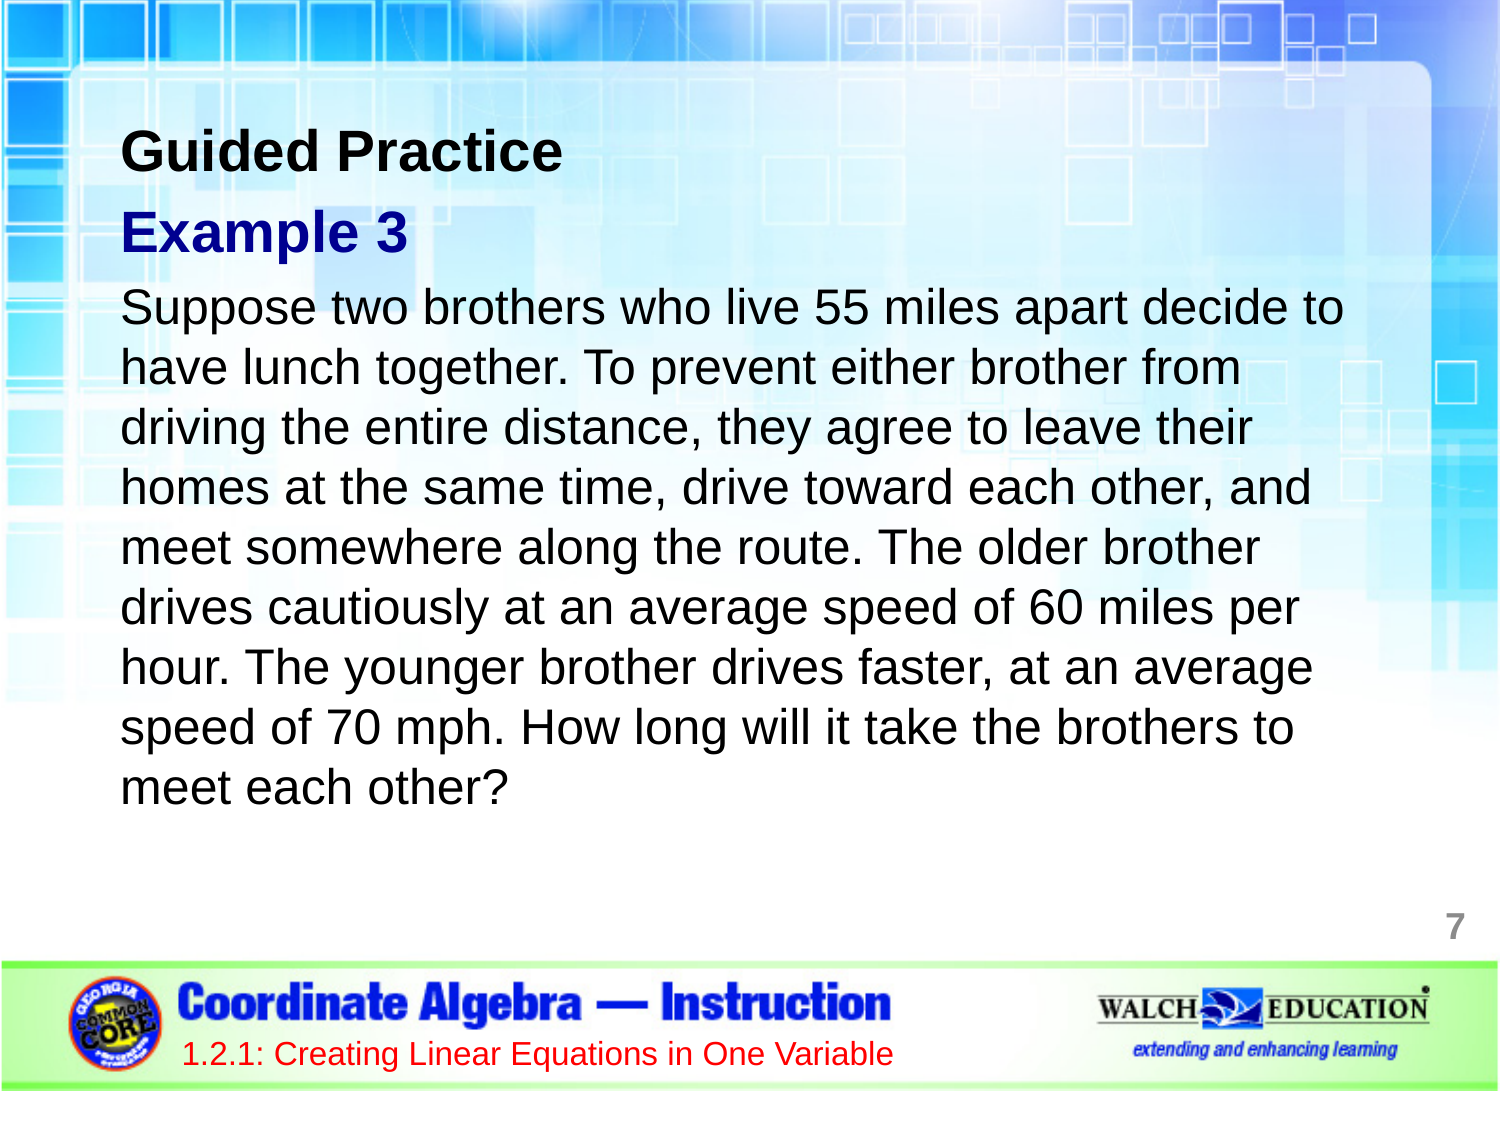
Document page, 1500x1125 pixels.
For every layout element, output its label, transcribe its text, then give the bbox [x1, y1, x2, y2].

subtitle Guided Practice Example 3 Suppose two brothers who live 55 miles apart decide to have lunch together. To prevent either brother from driving the entire distance, they agree to leave their homes at the same time, drive toward each other, and meet somewhere along the route. The older brother drives cautiously at an average speed of 60 miles per hour. The younger brother drives faster, at an average speed of 70 mph. How long will it take the brothers to meet each other? [105, 105, 1394, 925]
list 1.2.1: Creating Linear Equations in One Variable [166, 1024, 1074, 1069]
picture [1, 0, 1500, 1091]
slide_number 7 [1361, 901, 1481, 949]
